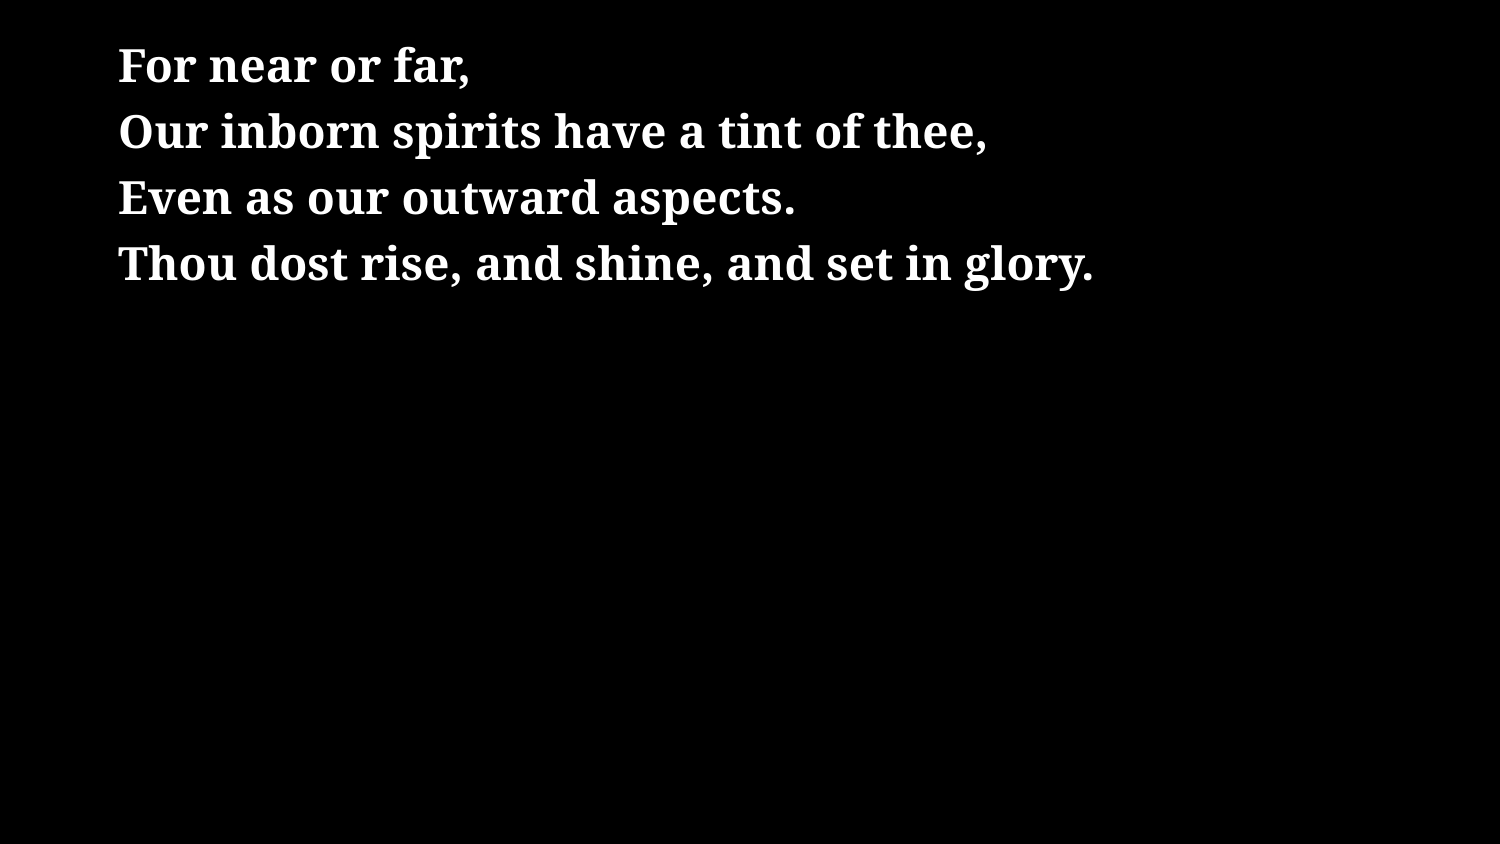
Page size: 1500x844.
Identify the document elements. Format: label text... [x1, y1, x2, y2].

title For near or far, Our inborn spirits have a tint of thee, Even as our outward aspects. Thou dost rise, and shine, and set in glory. [103, 17, 1397, 299]
